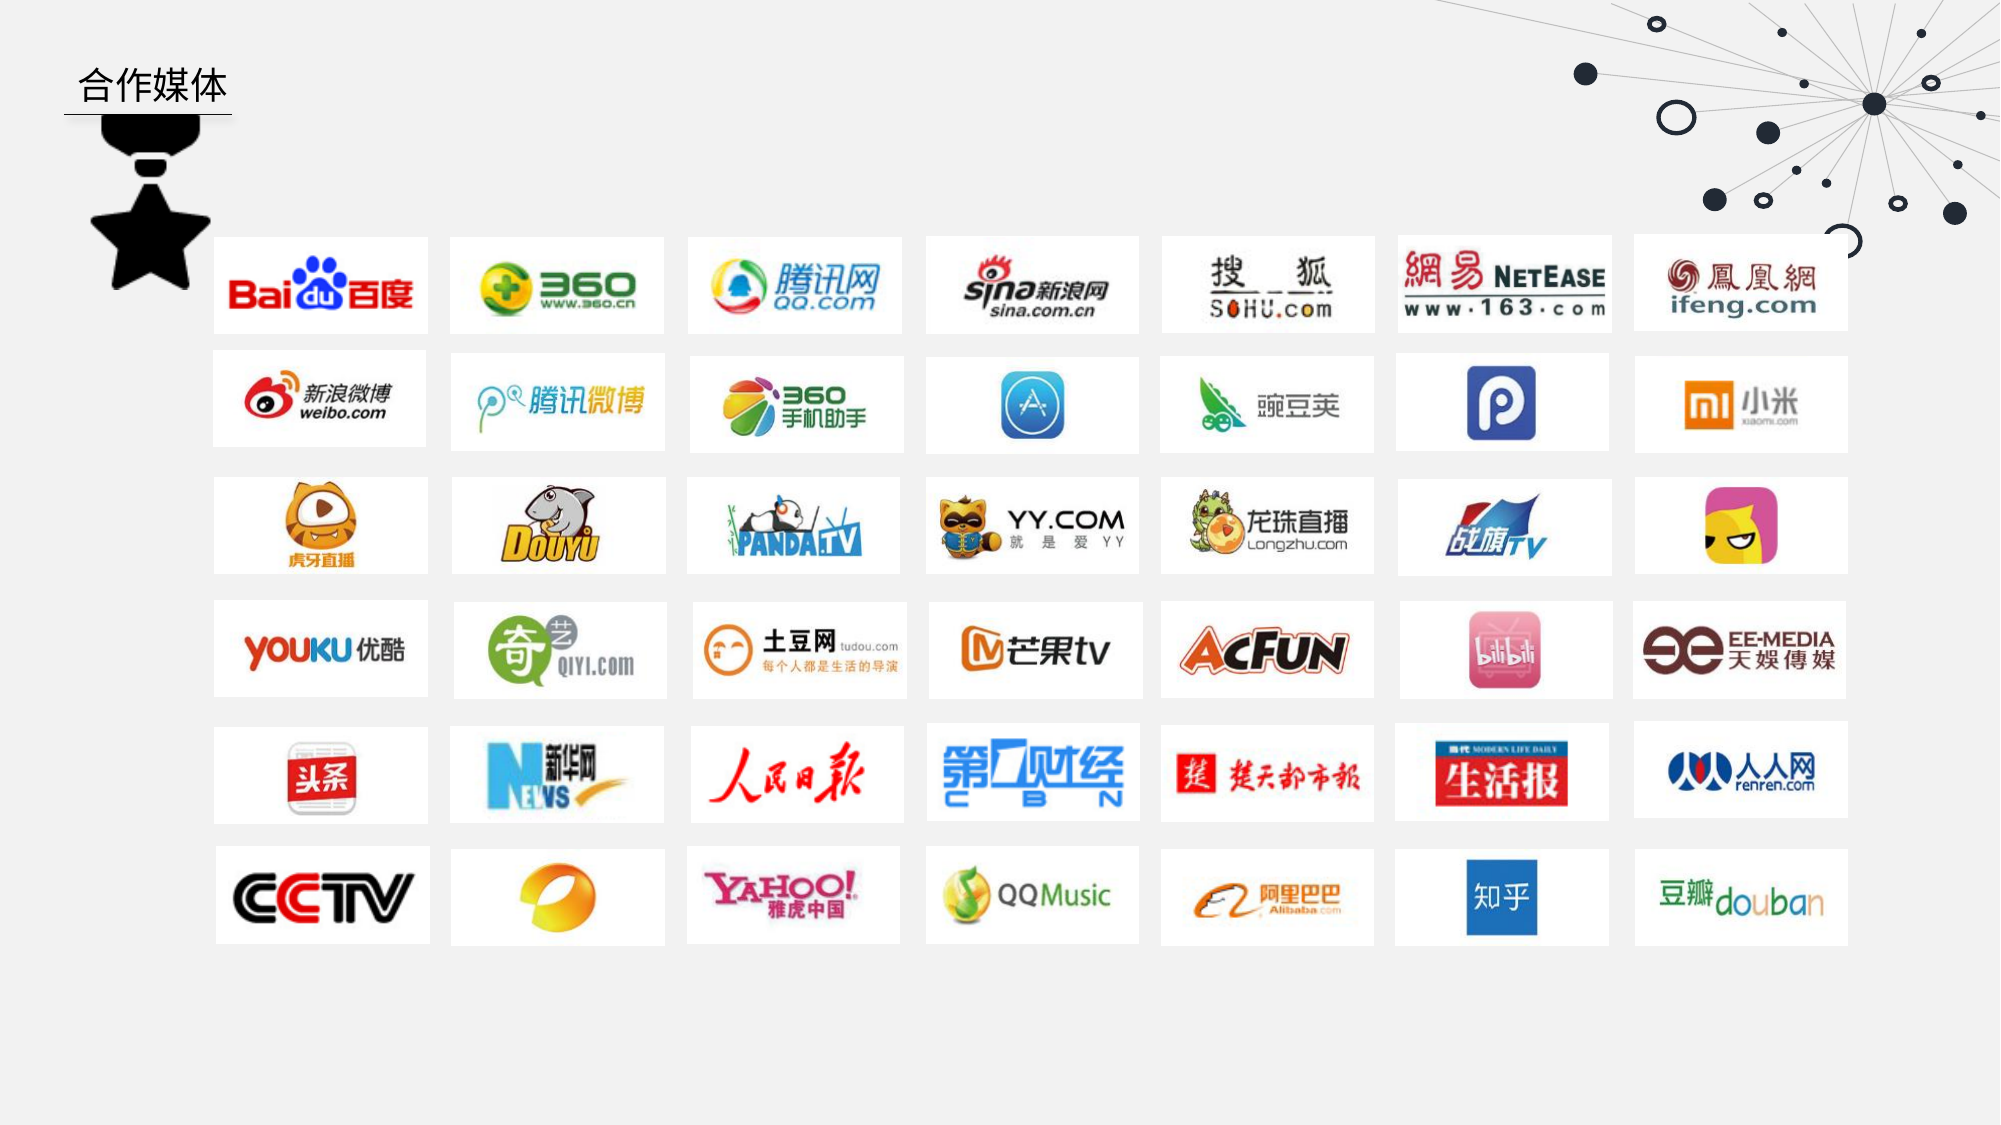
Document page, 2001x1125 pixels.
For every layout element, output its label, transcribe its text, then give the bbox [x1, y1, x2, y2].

picture [1161, 236, 1375, 333]
picture [925, 477, 1139, 574]
picture [927, 723, 1140, 821]
picture [452, 477, 666, 574]
picture [688, 237, 902, 334]
picture [1635, 477, 1848, 574]
picture [690, 356, 904, 453]
text_box [1701, 187, 1728, 213]
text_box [1717, 39, 1804, 199]
picture [1160, 356, 1374, 453]
text_box [1752, 199, 1775, 210]
picture [454, 602, 667, 699]
picture [1161, 477, 1374, 574]
picture [1398, 235, 1612, 333]
picture [1634, 849, 1848, 946]
picture [1398, 479, 1612, 576]
picture [216, 846, 430, 944]
picture [1633, 601, 1846, 699]
picture [451, 849, 665, 946]
picture [214, 600, 428, 697]
picture [63, 114, 428, 334]
picture [1395, 353, 1609, 451]
picture [925, 236, 1139, 334]
picture [925, 357, 1139, 454]
picture [1634, 234, 1848, 331]
picture [1634, 721, 1848, 818]
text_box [1765, 2, 1822, 197]
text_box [1847, 214, 1896, 224]
picture [214, 477, 428, 574]
picture [1161, 725, 1374, 822]
picture [1395, 849, 1609, 946]
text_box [1587, 72, 1717, 117]
picture [450, 237, 664, 334]
text_box [1823, 222, 1864, 260]
picture [1400, 601, 1613, 699]
picture [693, 602, 907, 699]
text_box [1804, 3, 1958, 214]
picture [451, 353, 665, 451]
picture [687, 477, 900, 574]
text_box [1942, 201, 1968, 226]
picture [1395, 723, 1609, 821]
picture [214, 727, 428, 824]
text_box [1611, 3, 1765, 72]
picture [450, 726, 664, 823]
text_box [1611, 117, 1717, 161]
picture [690, 726, 904, 823]
picture [1634, 356, 1848, 453]
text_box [1392, 0, 1822, 122]
picture [1161, 601, 1374, 698]
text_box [1944, 2, 2000, 197]
picture [925, 846, 1139, 944]
picture [929, 602, 1143, 699]
picture [687, 846, 900, 944]
picture [213, 350, 426, 447]
picture [1161, 849, 1374, 946]
text_box 合作媒体 [62, 55, 243, 115]
